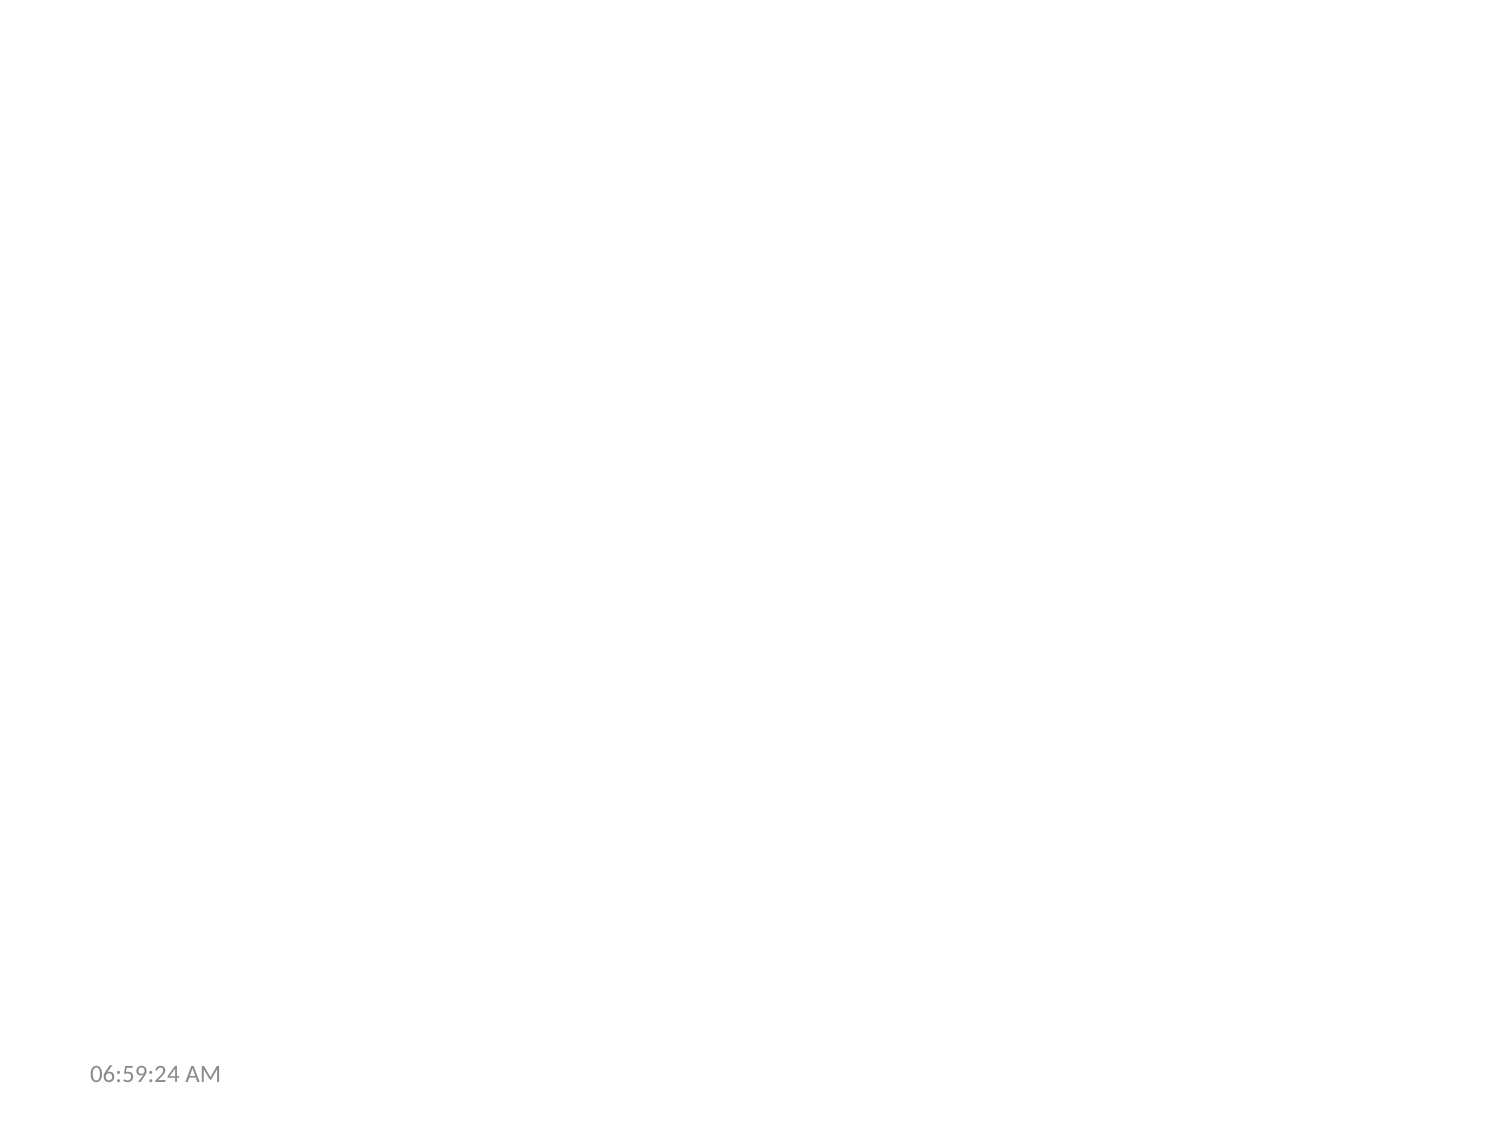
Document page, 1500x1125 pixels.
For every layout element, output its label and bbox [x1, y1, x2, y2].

slide_number [75, 1042, 425, 1103]
